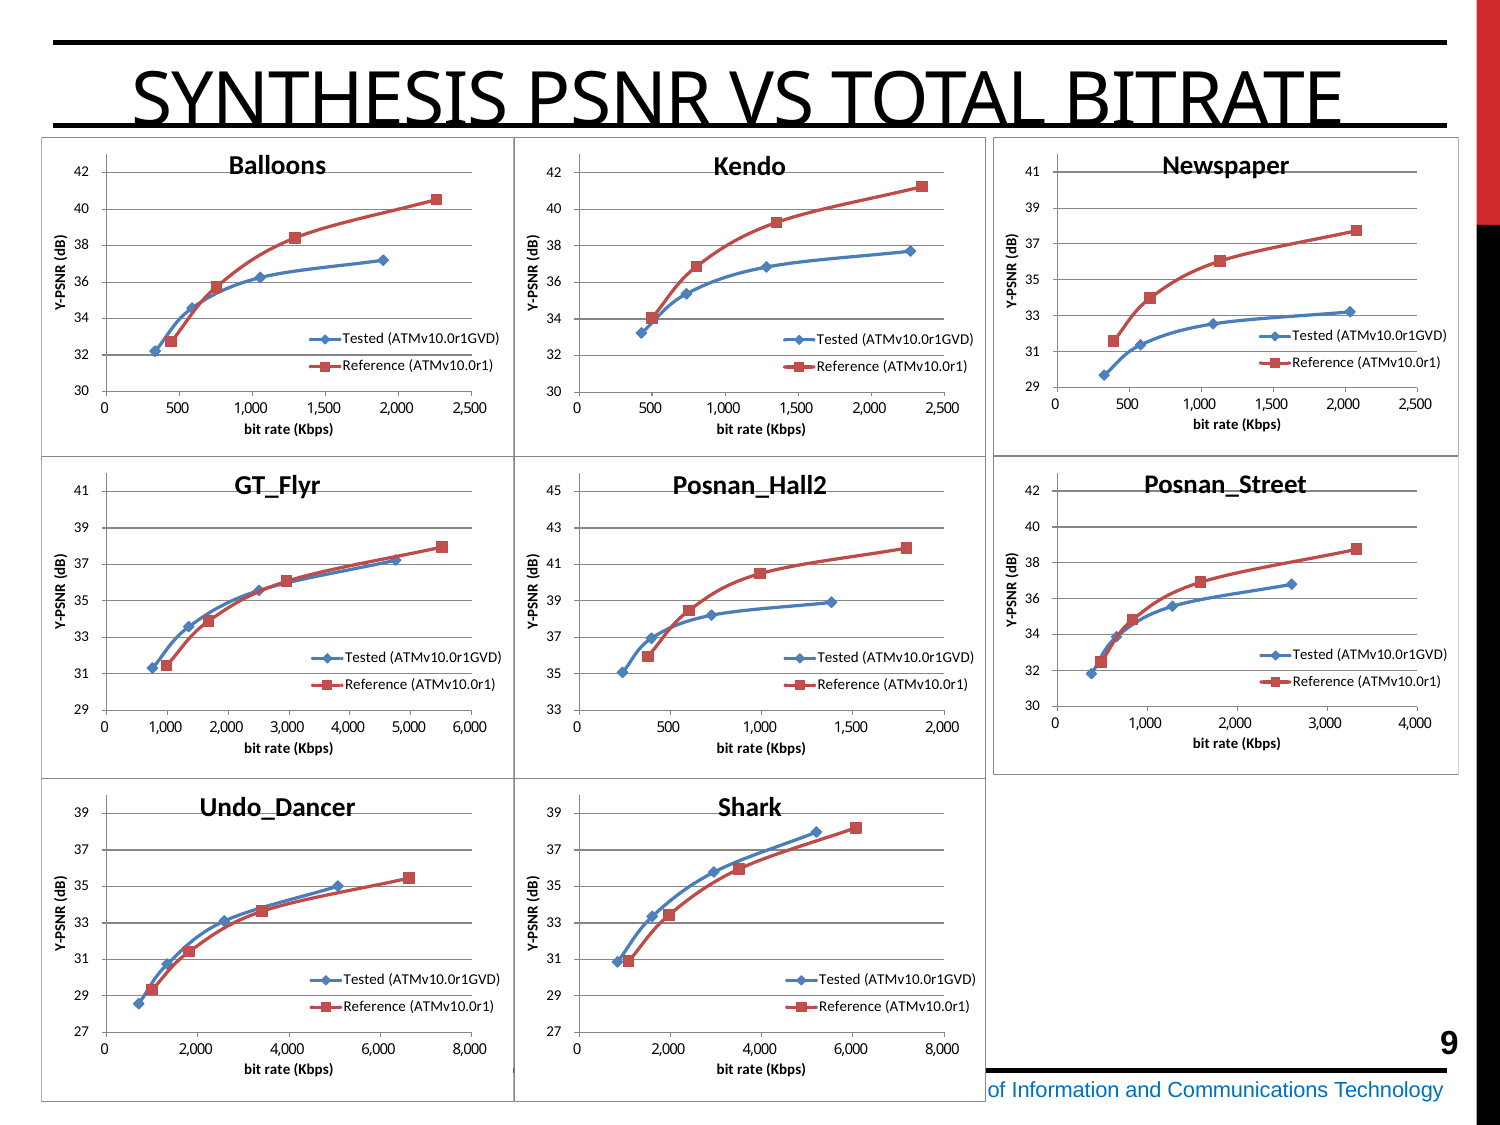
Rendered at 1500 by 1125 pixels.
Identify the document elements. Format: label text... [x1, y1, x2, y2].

slide_number 9 [1411, 1011, 1474, 1072]
picture [40, 136, 987, 1103]
text_box Synthesis PSNR vs total bitrate [17, 42, 1459, 149]
picture [992, 136, 1460, 776]
